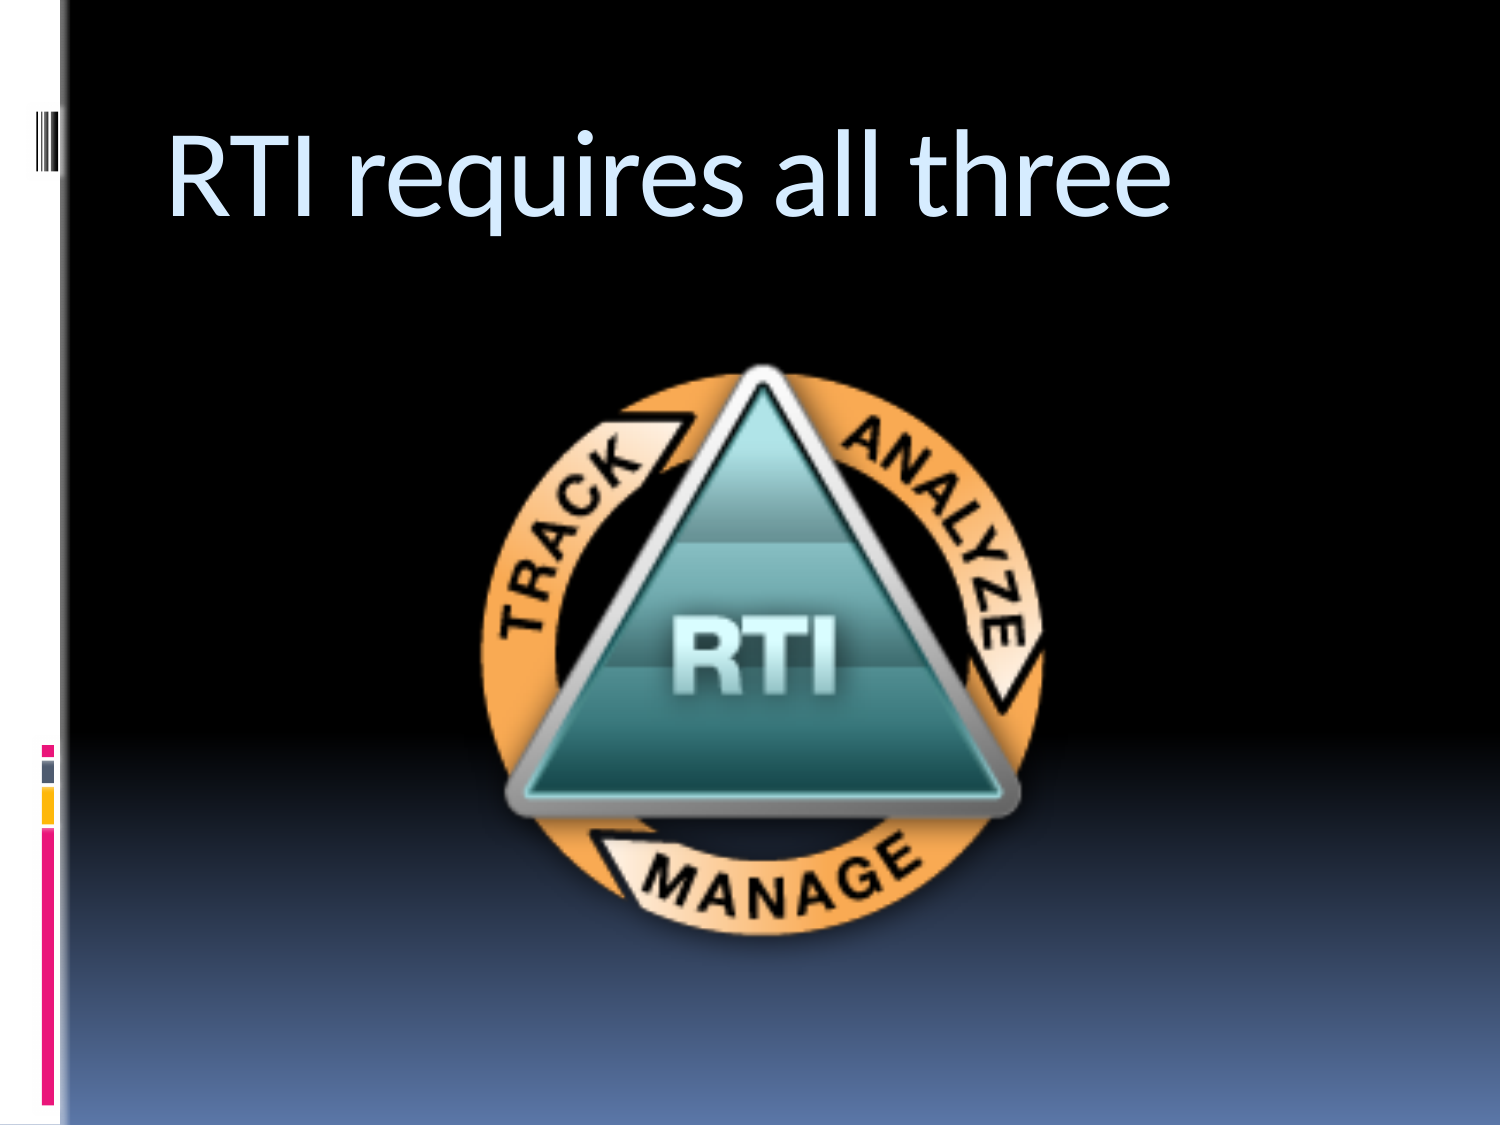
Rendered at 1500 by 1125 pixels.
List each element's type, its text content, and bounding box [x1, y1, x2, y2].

title RTI requires all three [150, 83, 1425, 234]
picture [449, 337, 1078, 972]
